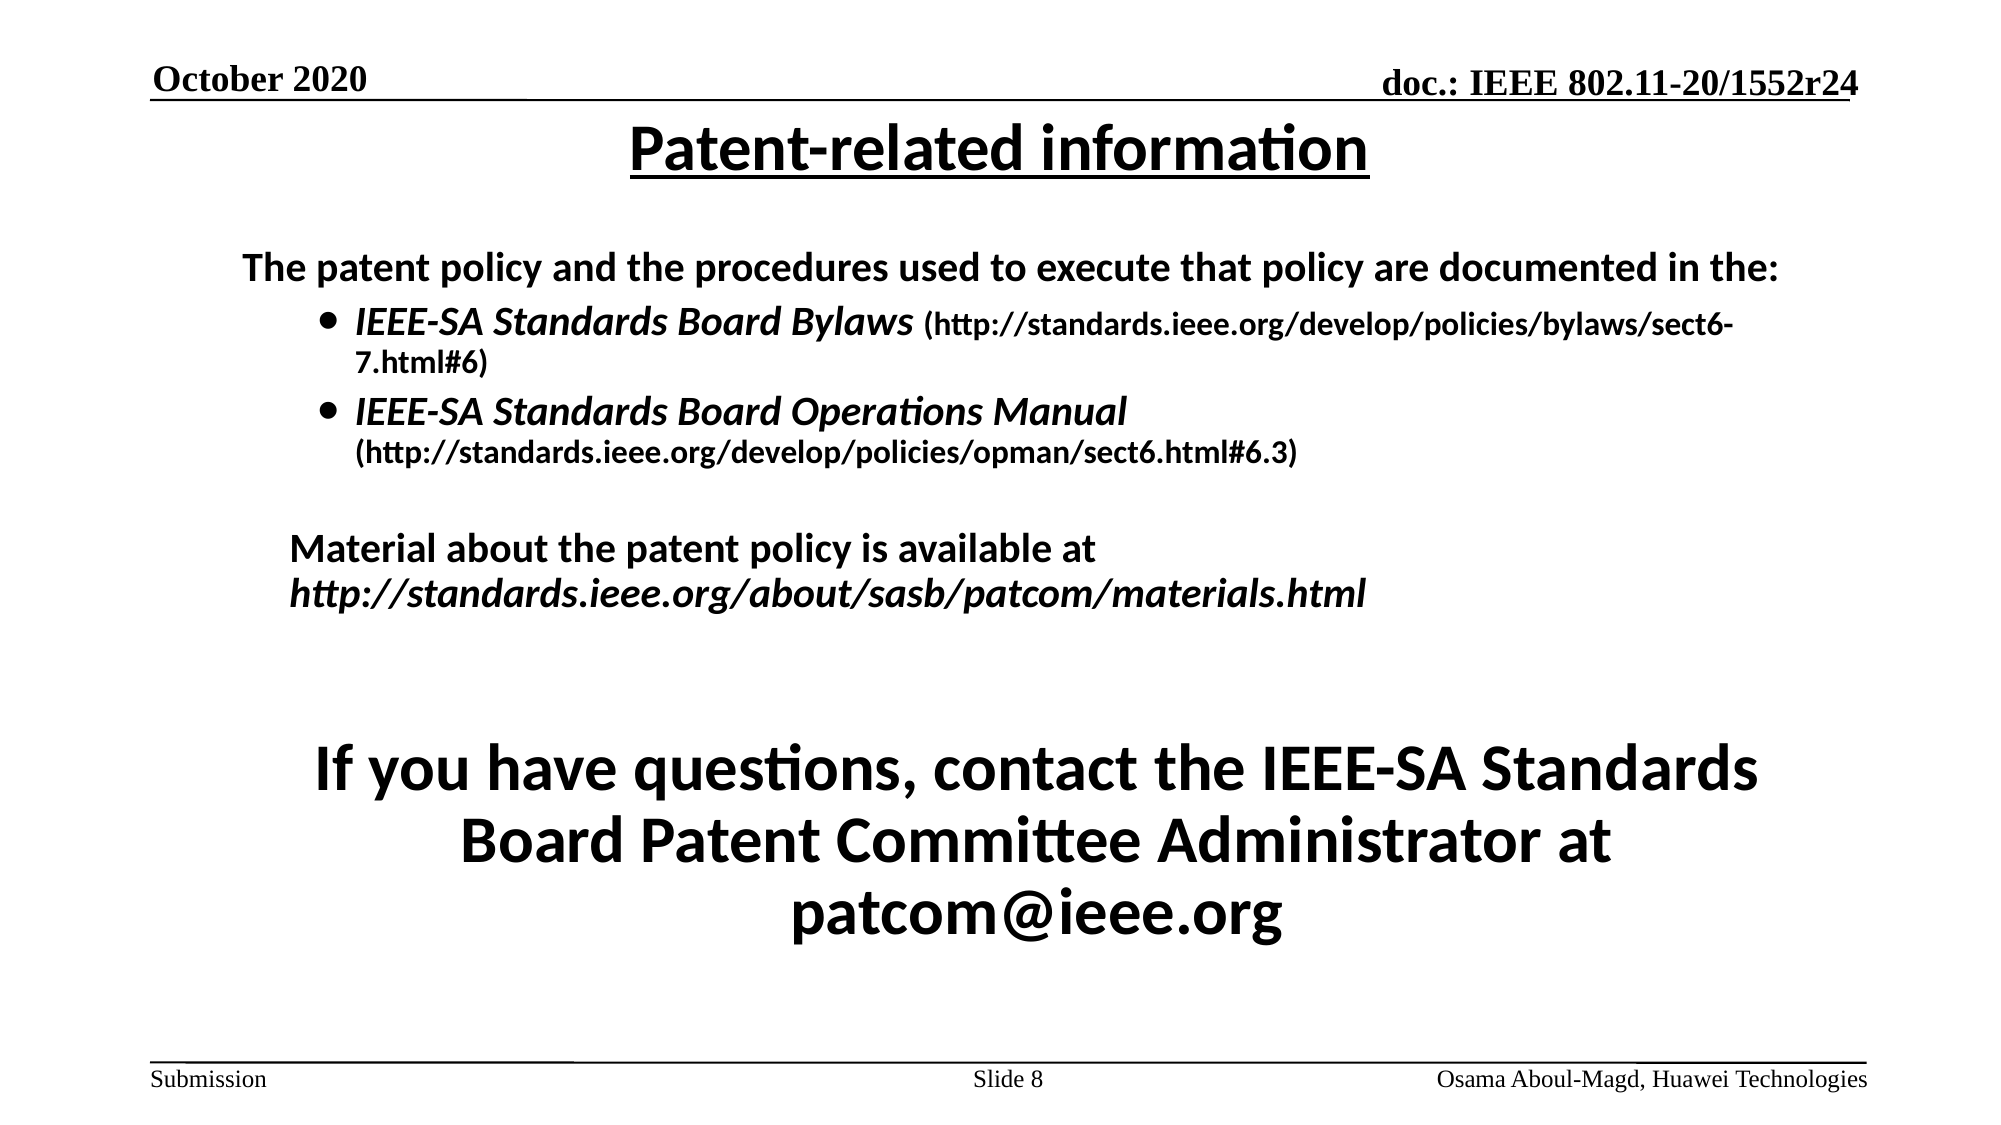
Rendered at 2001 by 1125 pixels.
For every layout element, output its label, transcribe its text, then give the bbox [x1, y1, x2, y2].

list The patent policy and the procedures used to execute that policy are documented in the: IEEE-SA Standards Board Bylaws (http://standards.ieee.org/develop/policies/bylaws/sect6-7.html#6) IEEE-SA Standards Board Operations Manual (http://standards.ieee.org/develop/policies/opman/sect6.html#6.3) Material about the patent policy is available at http://standards.ieee.org/about/sasb/patcom/materials.html If you have questions, contact the IEEE-SA Standards Board Patent Committee Administrator at patcom@ieee.org [152, 237, 1801, 913]
title Patent-related information [362, 112, 1638, 176]
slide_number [152, 54, 563, 100]
slide_number Slide 8 [950, 1061, 1067, 1123]
footer Osama Aboul-Magd, Huawei Technologies [1171, 1061, 1869, 1093]
